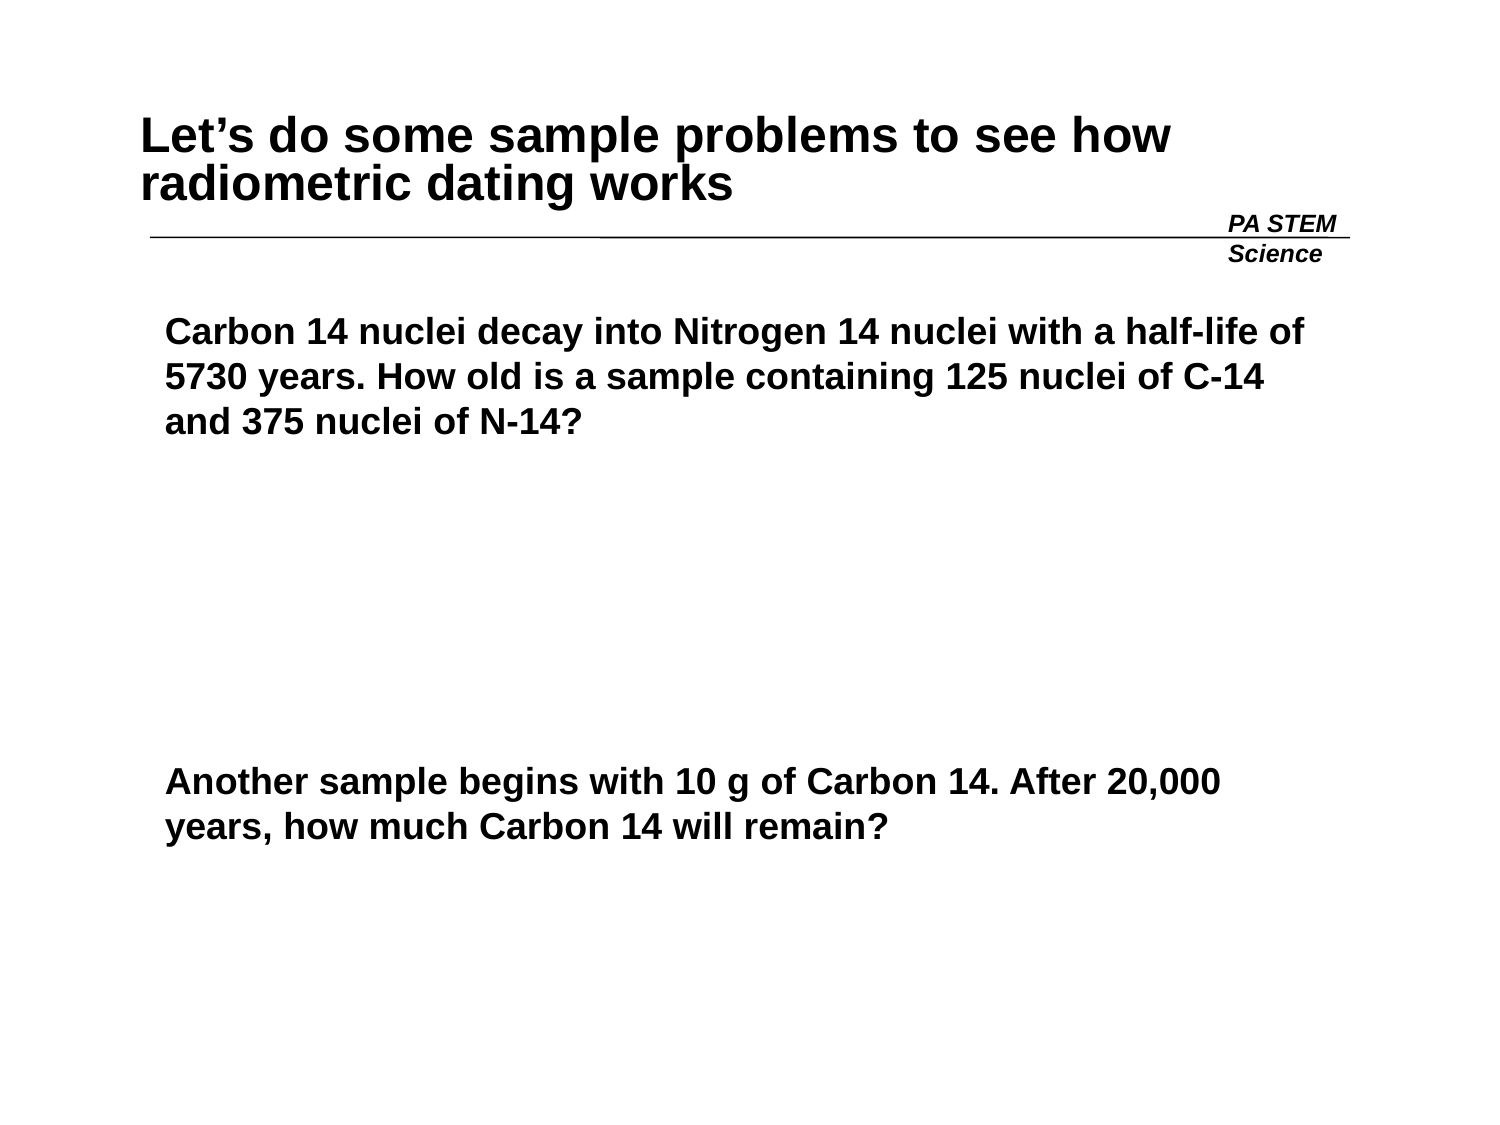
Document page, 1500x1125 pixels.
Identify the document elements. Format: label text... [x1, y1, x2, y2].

text_box Carbon 14 nuclei decay into Nitrogen 14 nuclei with a half-life of 5730 years. How old is a sample containing 125 nuclei of C-14 and 375 nuclei of N-14? Another sample begins with 10 g of Carbon 14. After 20,000 years, how much Carbon 14 will remain? [150, 299, 1325, 855]
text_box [149, 199, 1353, 276]
title Let’s do some sample problems to see how radiometric dating works [124, 62, 1426, 263]
